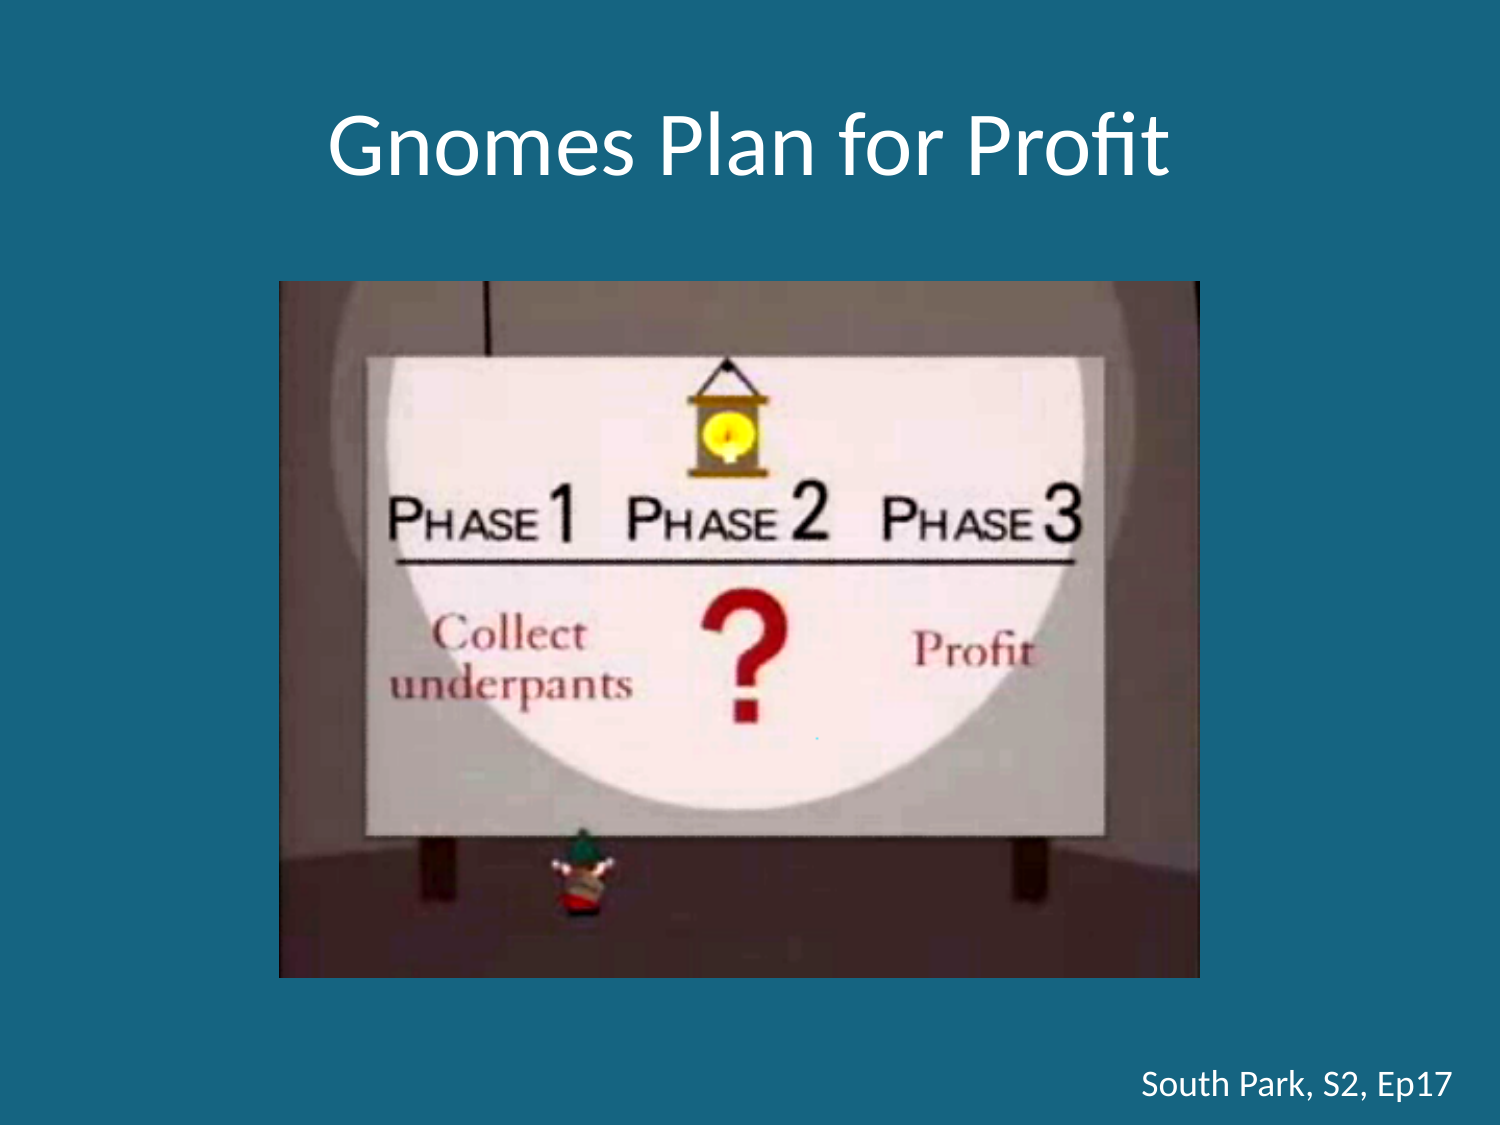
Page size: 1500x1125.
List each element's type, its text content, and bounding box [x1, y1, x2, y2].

text_box South Park, S2, Ep17 [1126, 1052, 1469, 1112]
picture [278, 281, 1201, 978]
title Gnomes Plan for Profit [75, 45, 1425, 233]
